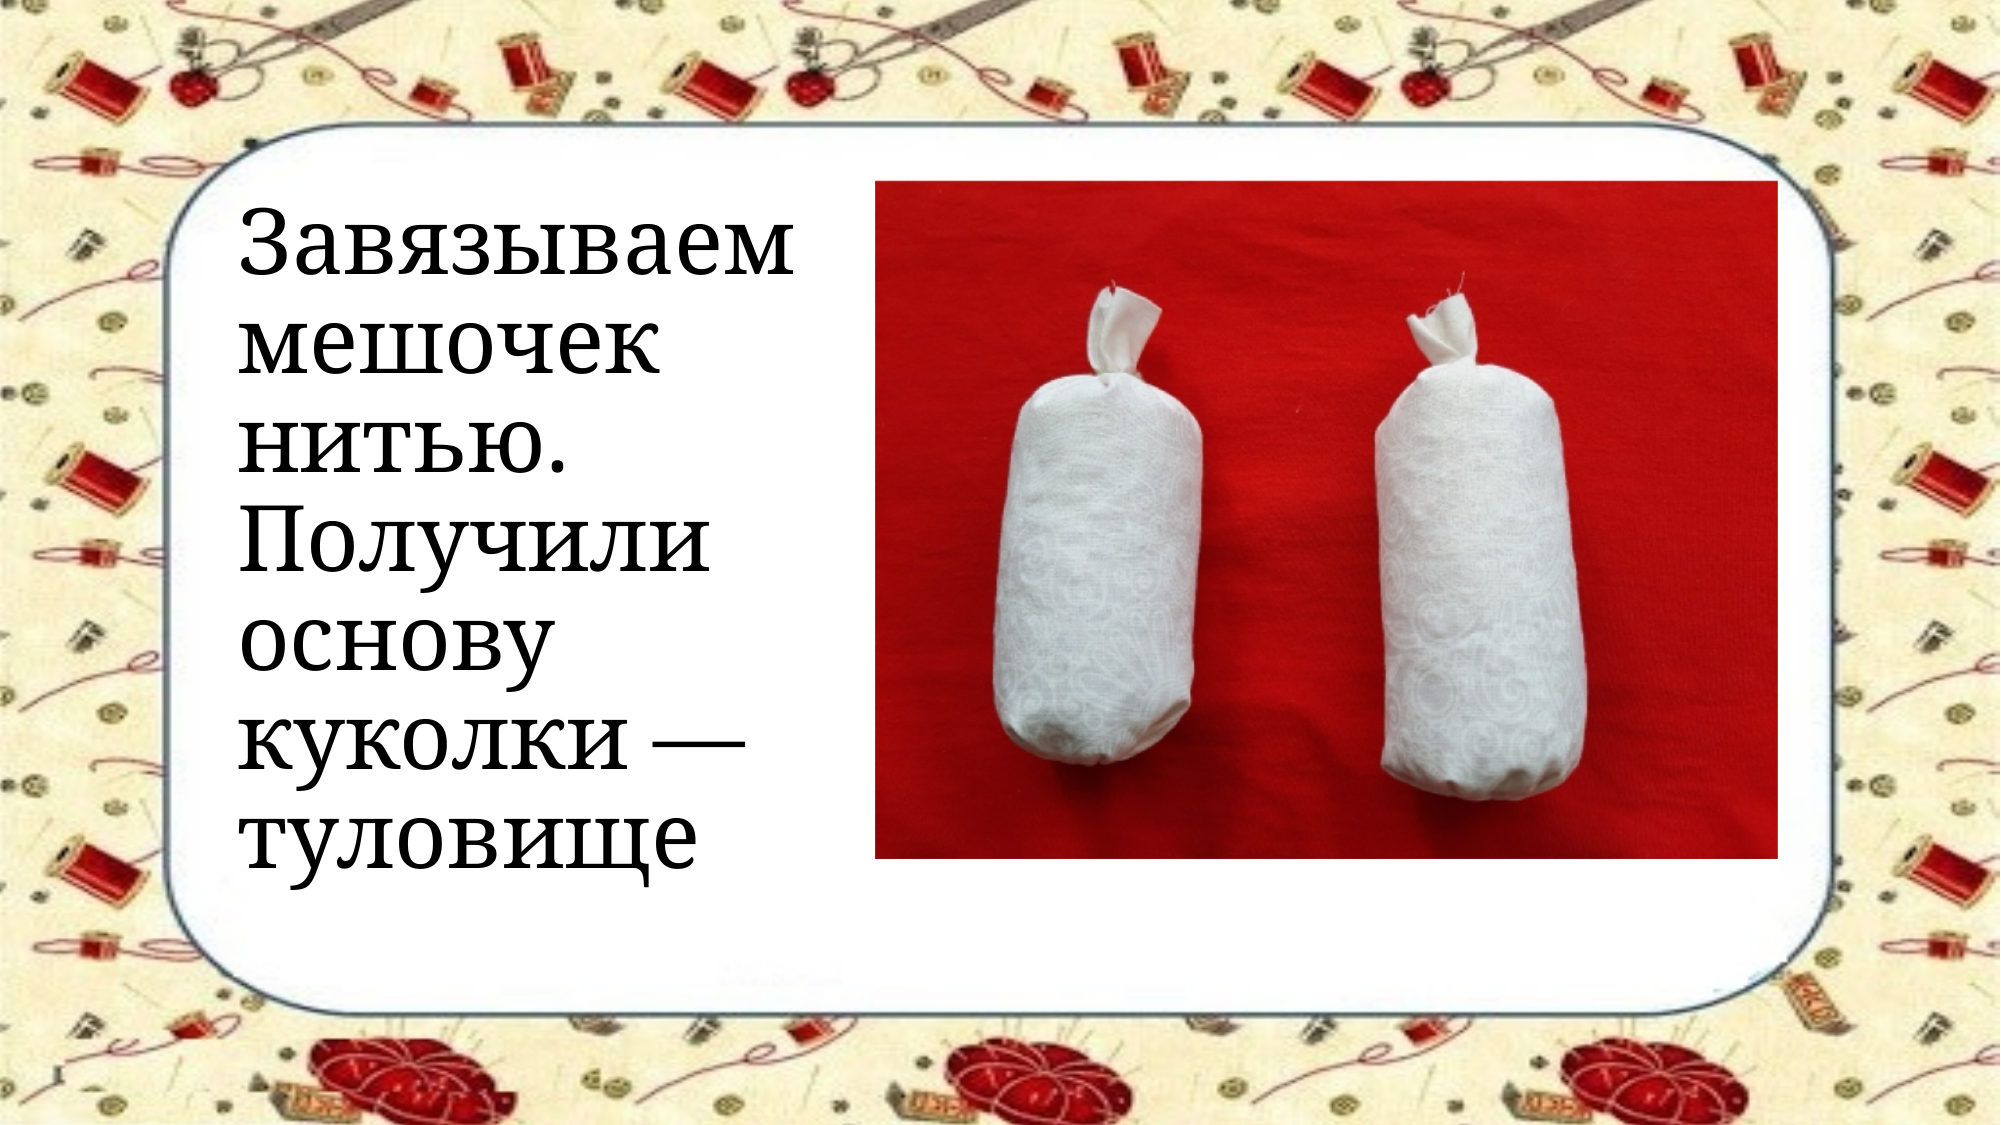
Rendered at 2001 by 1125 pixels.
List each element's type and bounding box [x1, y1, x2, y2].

picture [873, 180, 1778, 859]
list [0, 0, 2000, 1125]
